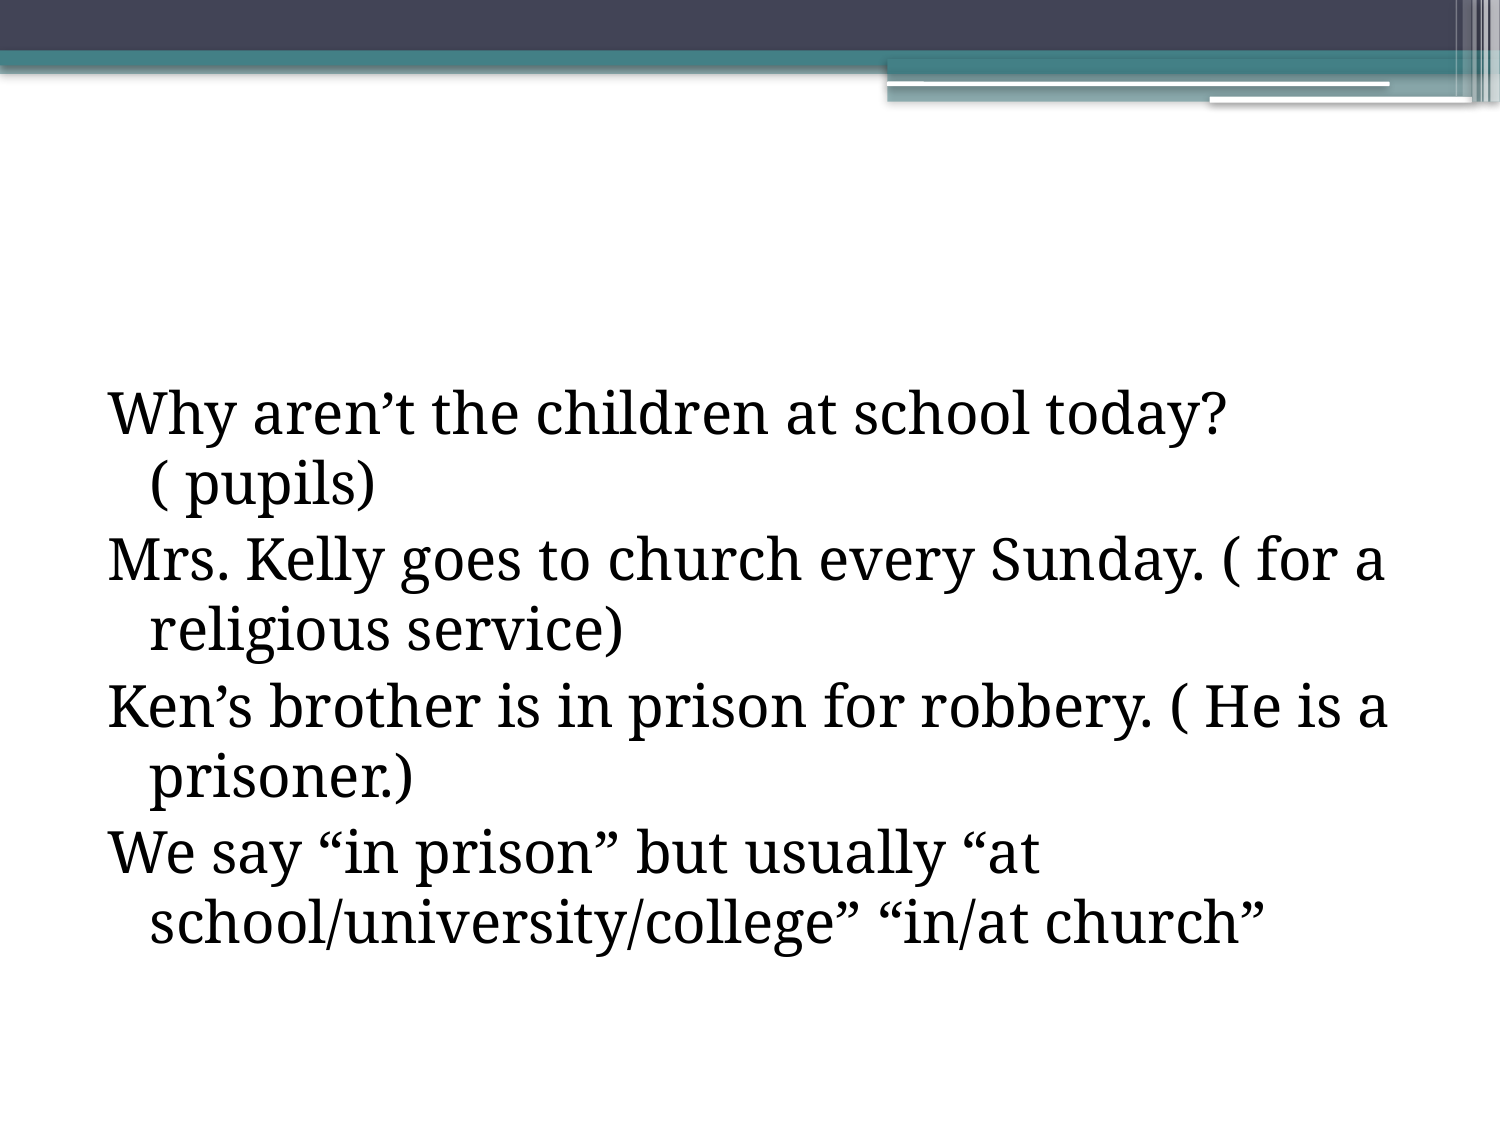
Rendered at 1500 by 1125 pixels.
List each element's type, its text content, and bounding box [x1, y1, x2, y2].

list Why aren’t the children at school today? ( pupils) Mrs. Kelly goes to church every Sunday. ( for a religious service) Ken’s brother is in prison for robbery. ( He is a prisoner.) We say “in prison” but usually “at school/university/college” “in/at church” [75, 368, 1425, 1079]
